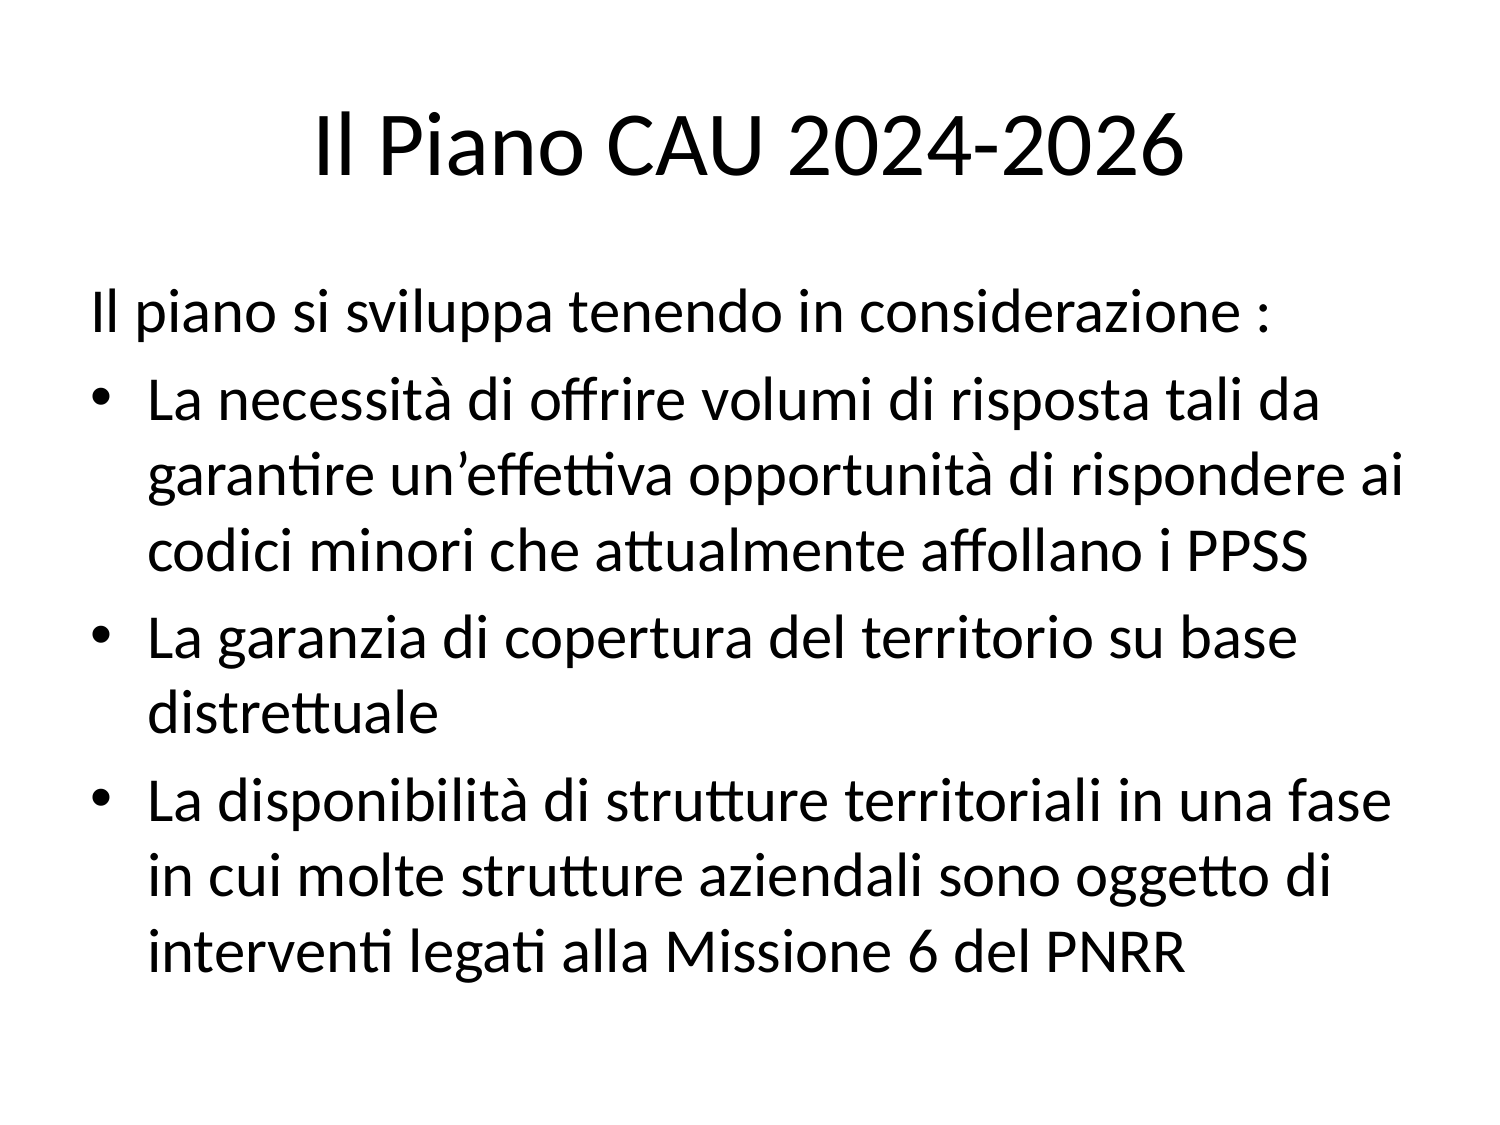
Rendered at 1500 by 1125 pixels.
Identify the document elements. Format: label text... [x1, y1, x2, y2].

title Il Piano CAU 2024-2026 [75, 45, 1425, 233]
list Il piano si sviluppa tenendo in considerazione : La necessità di offrire volumi di risposta tali da garantire un’effettiva opportunità di rispondere ai codici minori che attualmente affollano i PPSS La garanzia di copertura del territorio su base distrettuale La disponibilità di strutture territoriali in una fase in cui molte strutture aziendali sono oggetto di interventi legati alla Missione 6 del PNRR [75, 262, 1425, 1005]
